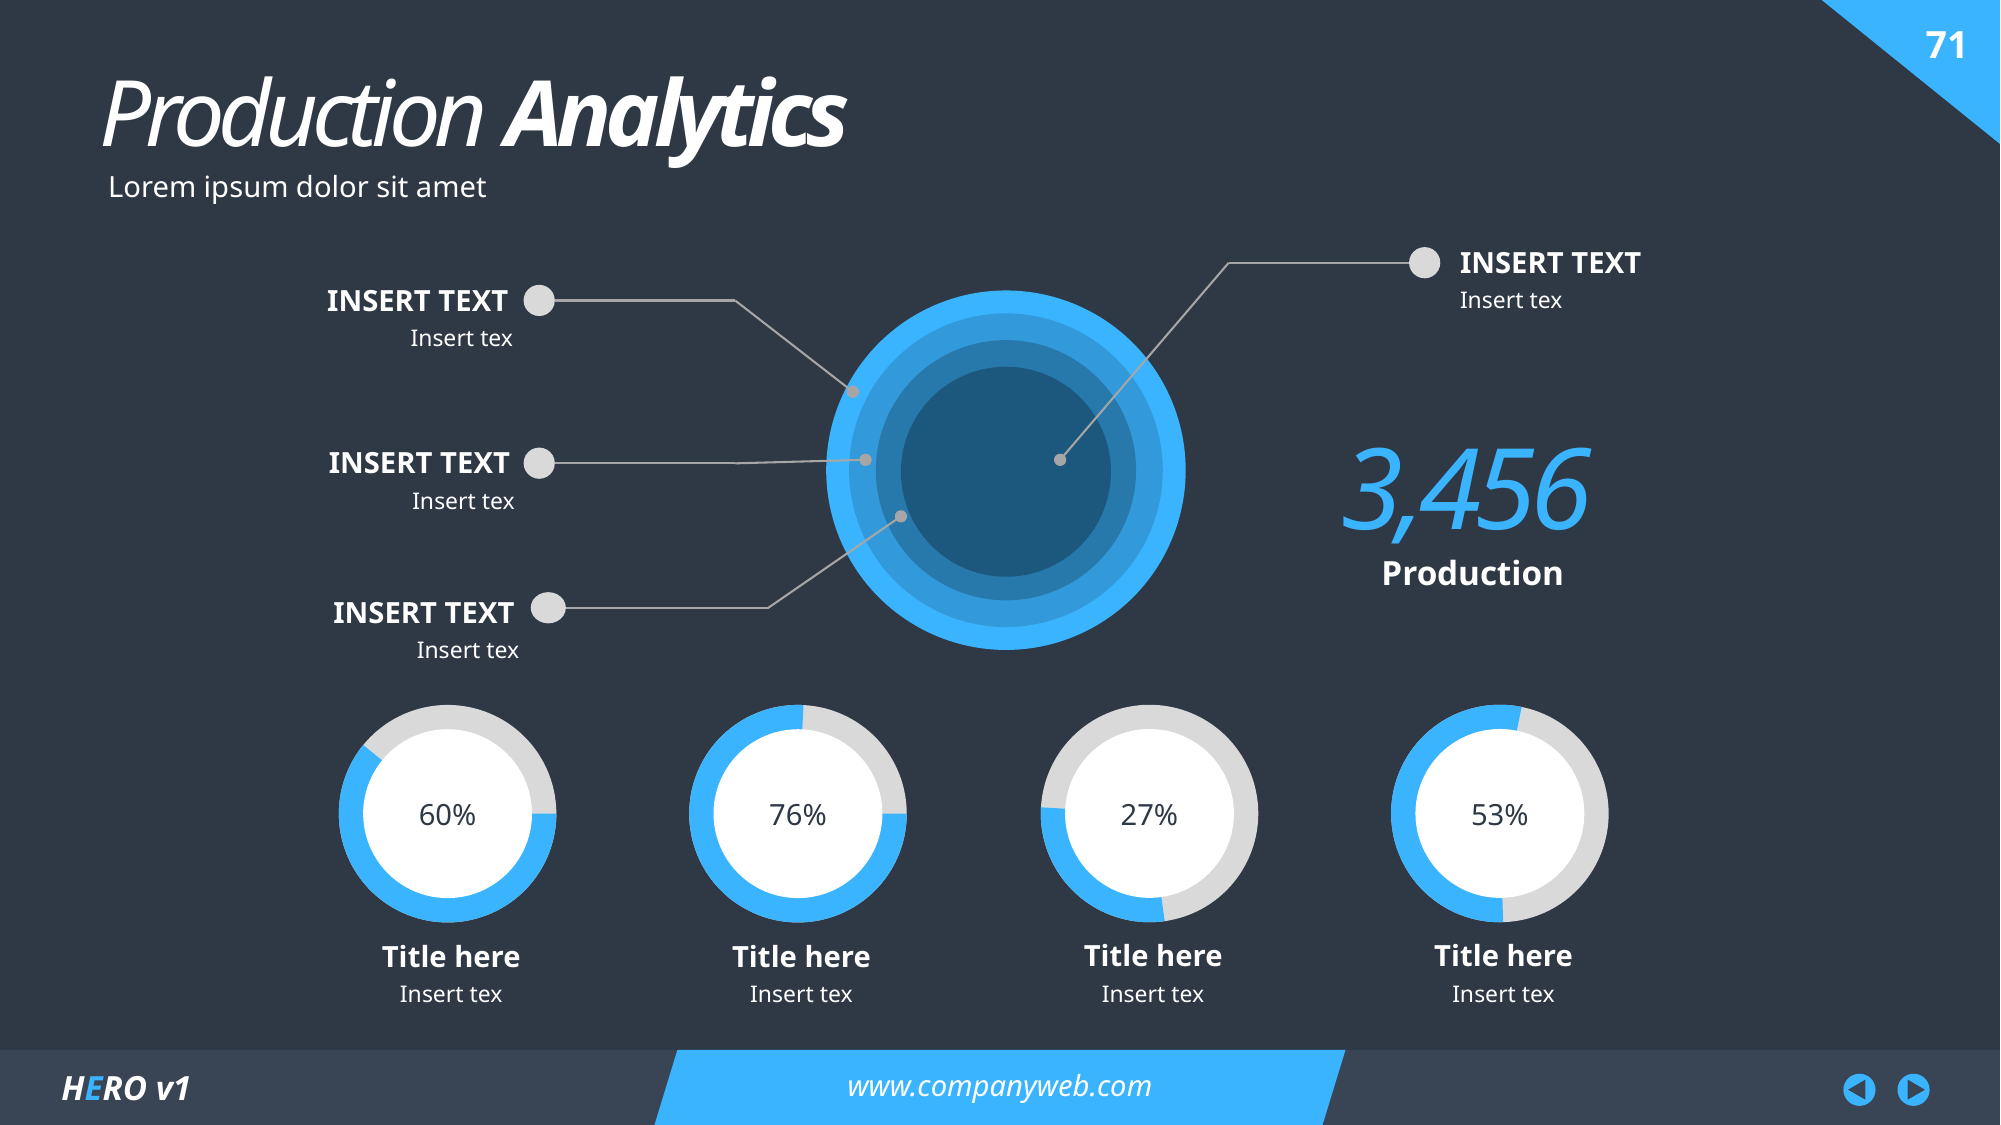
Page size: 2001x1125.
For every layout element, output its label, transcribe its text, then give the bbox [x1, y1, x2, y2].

text_box Lorem ipsum dolor sit amet [93, 169, 785, 207]
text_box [678, 930, 925, 1016]
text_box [1380, 930, 1627, 1015]
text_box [338, 704, 557, 923]
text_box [530, 447, 866, 479]
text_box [276, 274, 528, 360]
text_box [689, 704, 907, 923]
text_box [1029, 930, 1277, 1015]
text_box 3,456 [1297, 440, 1637, 546]
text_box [523, 284, 853, 392]
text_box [1040, 704, 1259, 923]
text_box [1391, 704, 1609, 923]
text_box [278, 437, 530, 522]
text_box Production Analytics [84, 63, 1171, 169]
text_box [530, 516, 901, 624]
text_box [327, 930, 575, 1016]
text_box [1445, 236, 1692, 322]
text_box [282, 586, 535, 672]
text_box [826, 290, 1186, 650]
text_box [1060, 247, 1441, 460]
text_box Production [1309, 544, 1637, 600]
